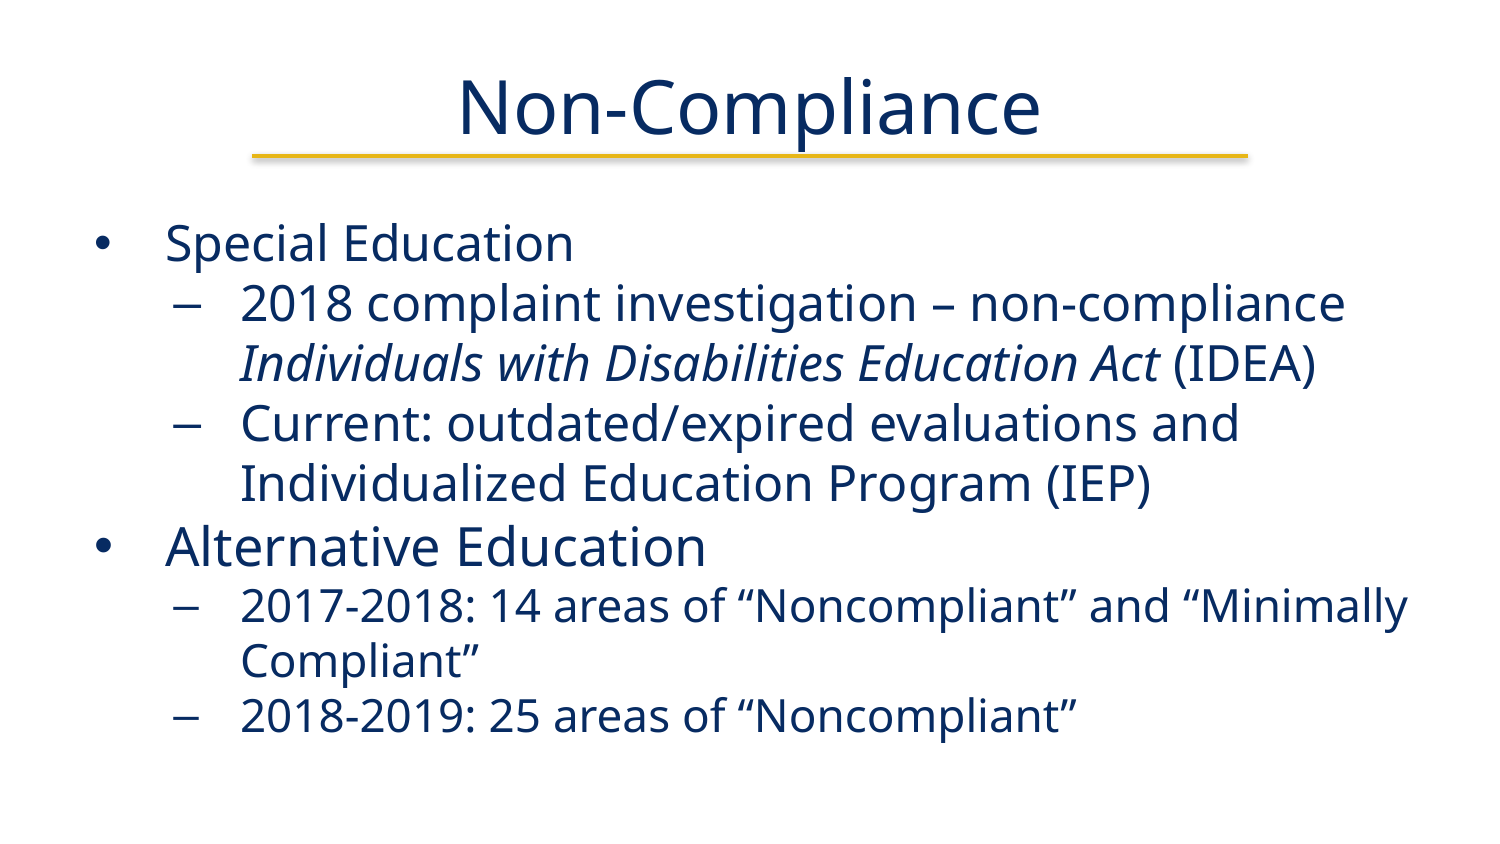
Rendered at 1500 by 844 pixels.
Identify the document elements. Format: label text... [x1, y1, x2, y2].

title Non-Compliance [75, 33, 1425, 175]
list Special Education 2018 complaint investigation – non-compliance Individuals with Disabilities Education Act (IDEA) Current: outdated/expired evaluations and Individualized Education Program (IEP) Alternative Education 2017-2018: 14 areas of “Noncompliant” and “Minimally Compliant” 2018-2019: 25 areas of “Noncompliant” [75, 196, 1425, 754]
